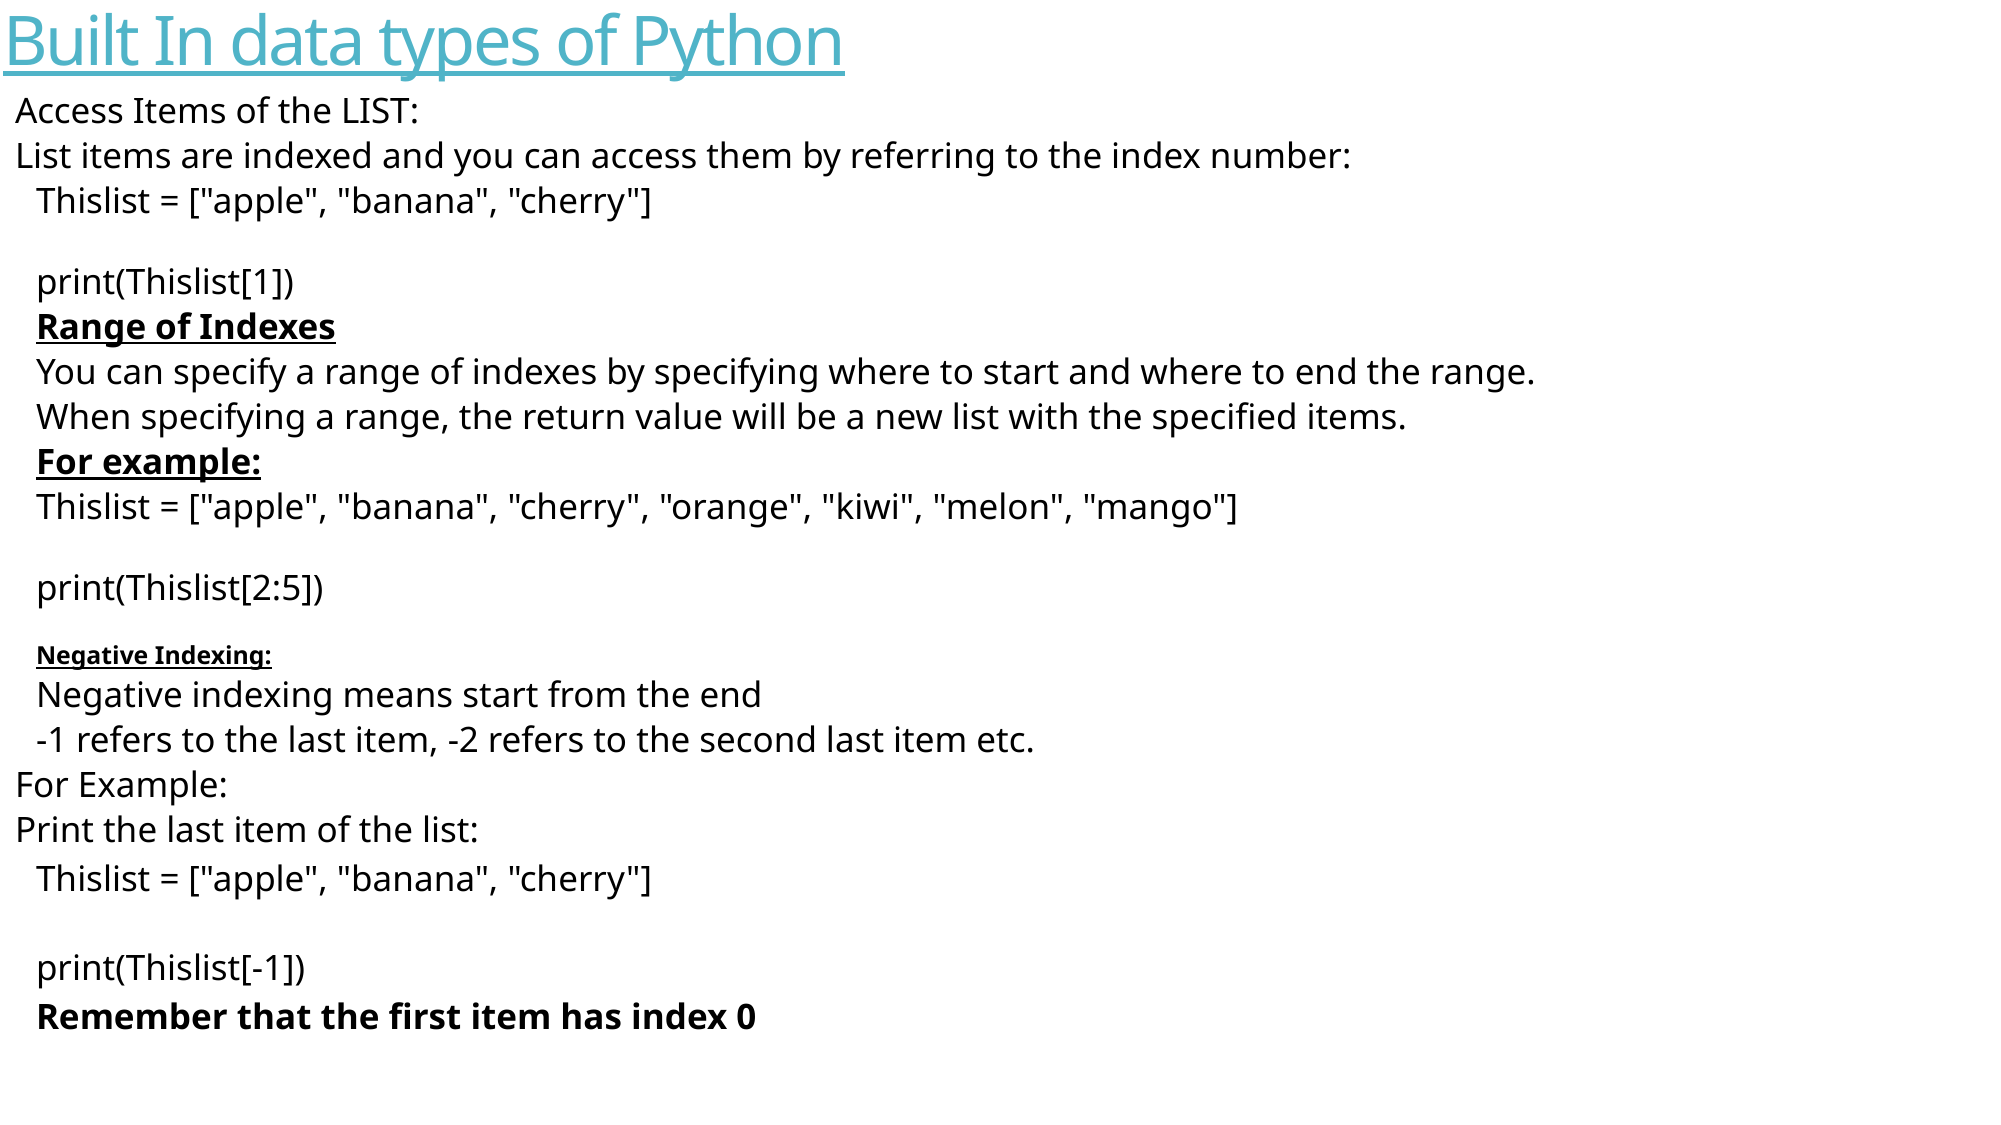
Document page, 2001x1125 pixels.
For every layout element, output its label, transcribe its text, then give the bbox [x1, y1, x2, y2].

list Access Items of the LIST: List items are indexed and you can access them by referring to the index number: Thislist = ["apple", "banana", "cherry"] print(Thislist[1]) Range of Indexes You can specify a range of indexes by specifying where to start and where to end the range. When specifying a range, the return value will be a new list with the specified items. For example: Thislist = ["apple", "banana", "cherry", "orange", "kiwi", "melon", "mango"] print(Thislist[2:5]) Negative Indexing: Negative indexing means start from the end -1 refers to the last item, -2 refers to the second last item etc. For Example: Print the last item of the list: Thislist = ["apple", "banana", "cherry"] print(Thislist[-1]) Remember that the first item has index 0 [0, 87, 1976, 1091]
title Built In data types of Python [0, 1, 1756, 87]
